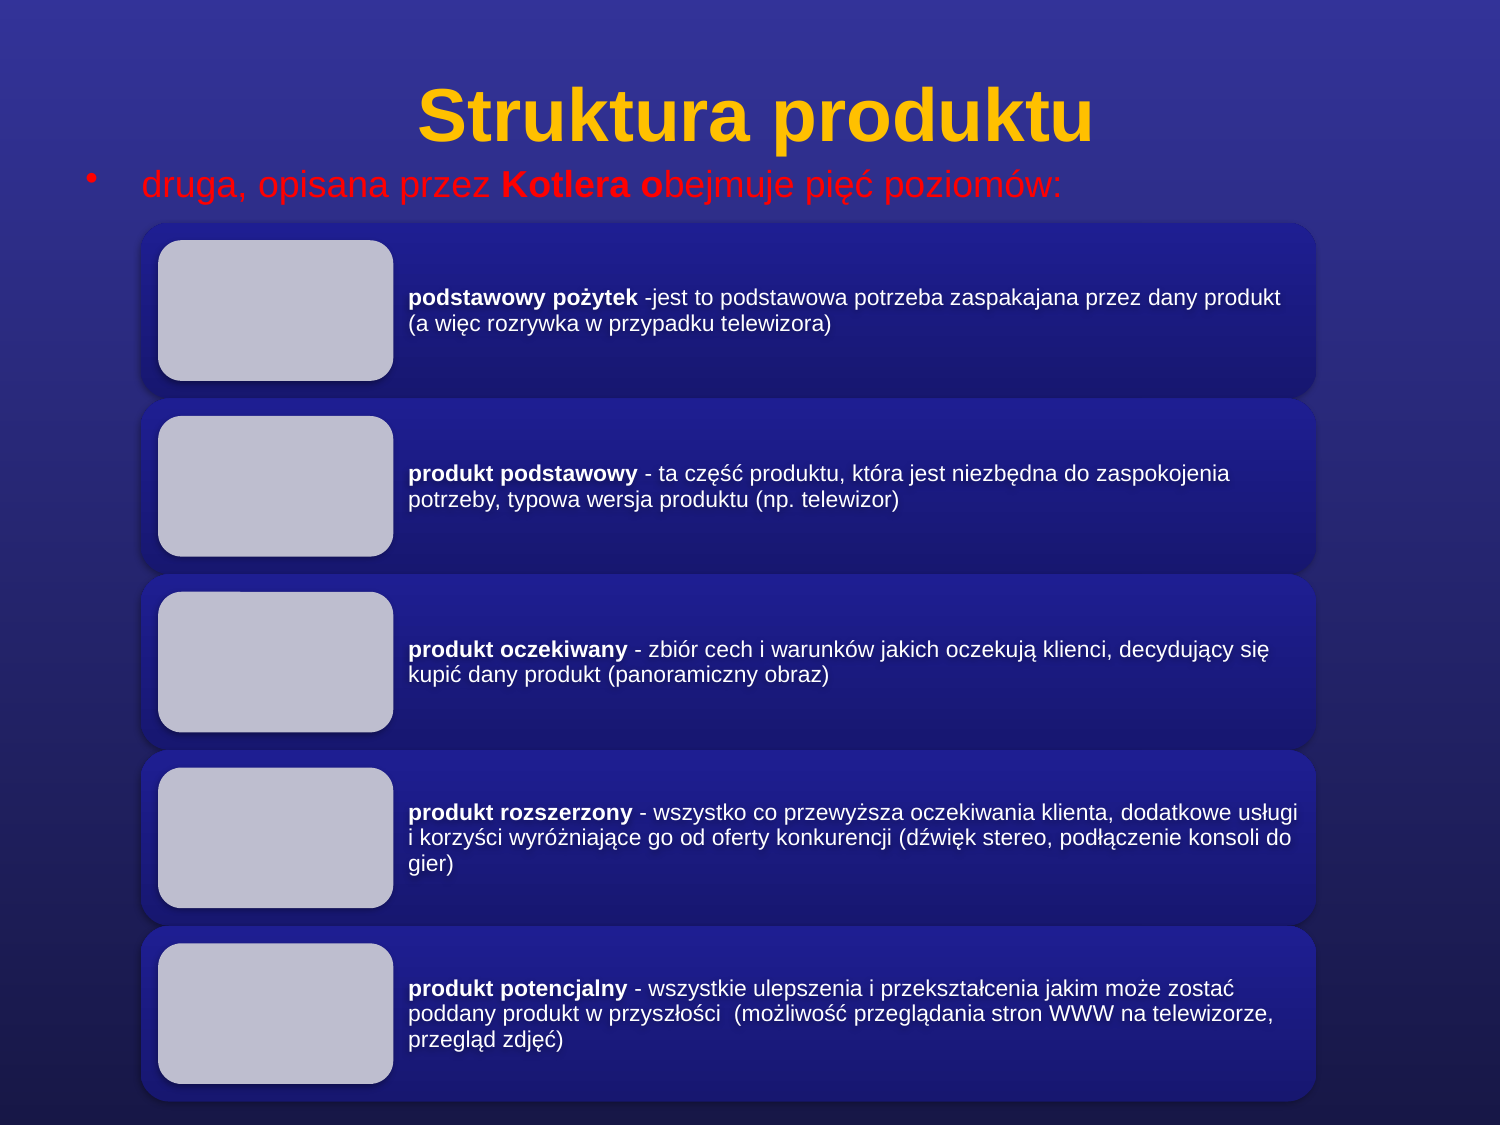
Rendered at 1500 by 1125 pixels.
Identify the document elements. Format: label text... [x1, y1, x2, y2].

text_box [140, 222, 1317, 1102]
title Struktura produktu [81, 46, 1433, 177]
list druga, opisana przez Kotlera obejmuje pięć poziomów: [70, 152, 1421, 896]
